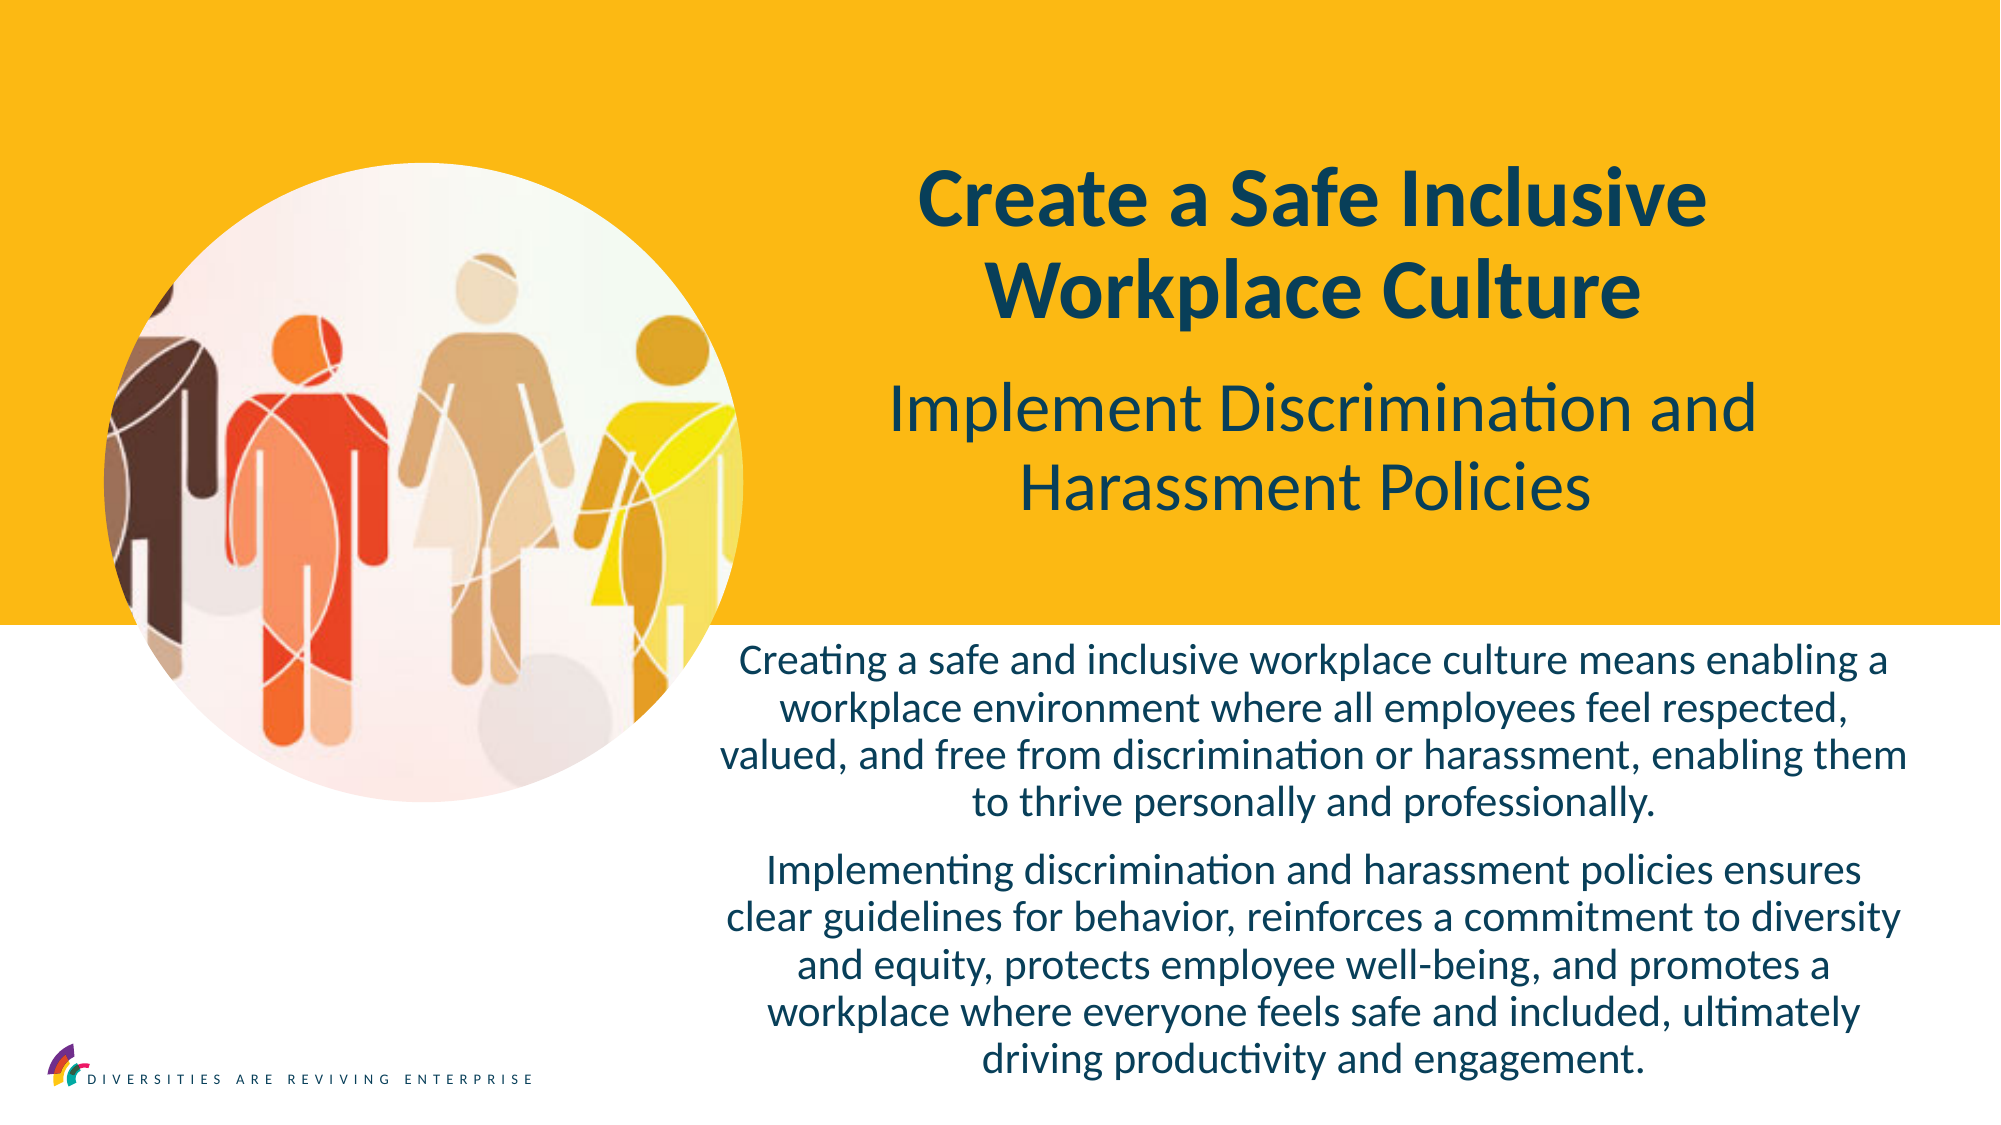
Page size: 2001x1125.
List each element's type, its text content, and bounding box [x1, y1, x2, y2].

list Create a Safe Inclusive Workplace Culture Implement Discrimination and Harassment Policies [774, 261, 1854, 417]
list Creating a safe and inclusive workplace culture means enabling a workplace environment where all employees feel respected, valued, and free from discrimination or harassment, enabling them to thrive personally and professionally. Implementing discrimination and harassment policies ensures clear guidelines for behavior, reinforces a commitment to diversity and equity, protects employee well-being, and promotes a workplace where everyone feels safe and included, ultimately driving productivity and engagement. [704, 629, 1924, 955]
picture [103, 162, 744, 803]
